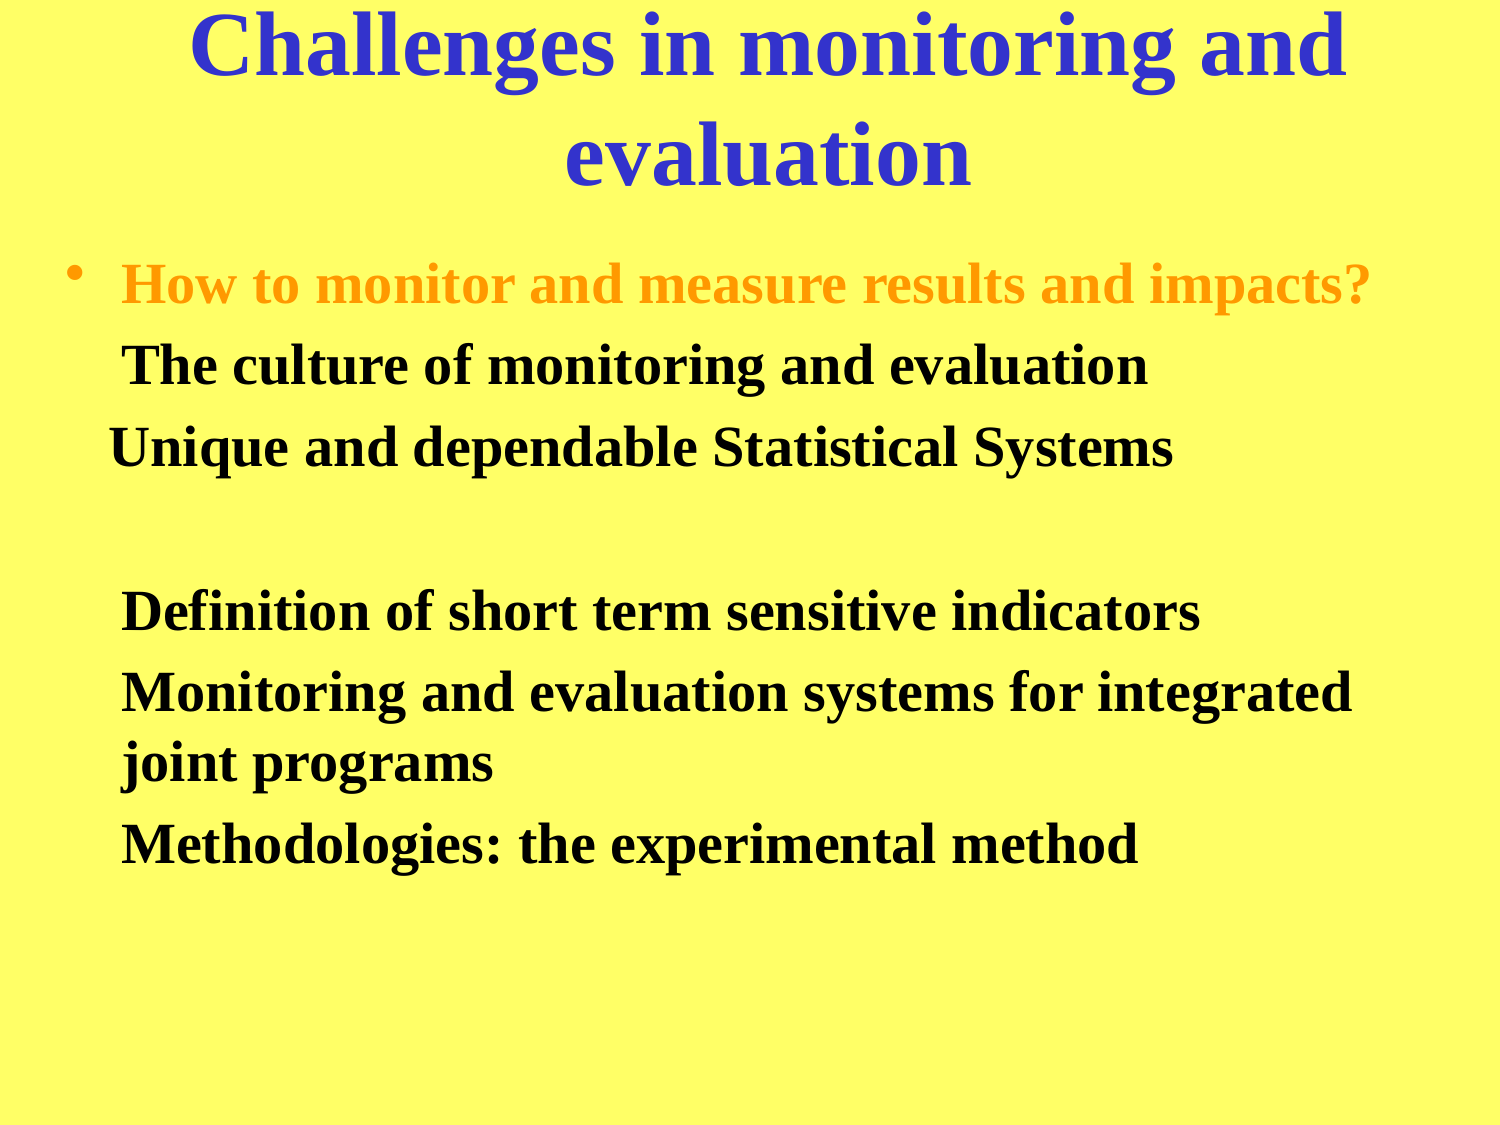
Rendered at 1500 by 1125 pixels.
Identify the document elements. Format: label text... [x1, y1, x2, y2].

list How to monitor and measure results and impacts? The culture of monitoring and evaluation Unique and dependable Statistical Systems Definition of short term sensitive indicators Monitoring and evaluation systems for integrated joint programs Methodologies: the experimental method [49, 237, 1438, 988]
title Challenges in monitoring and evaluation [37, 0, 1500, 188]
